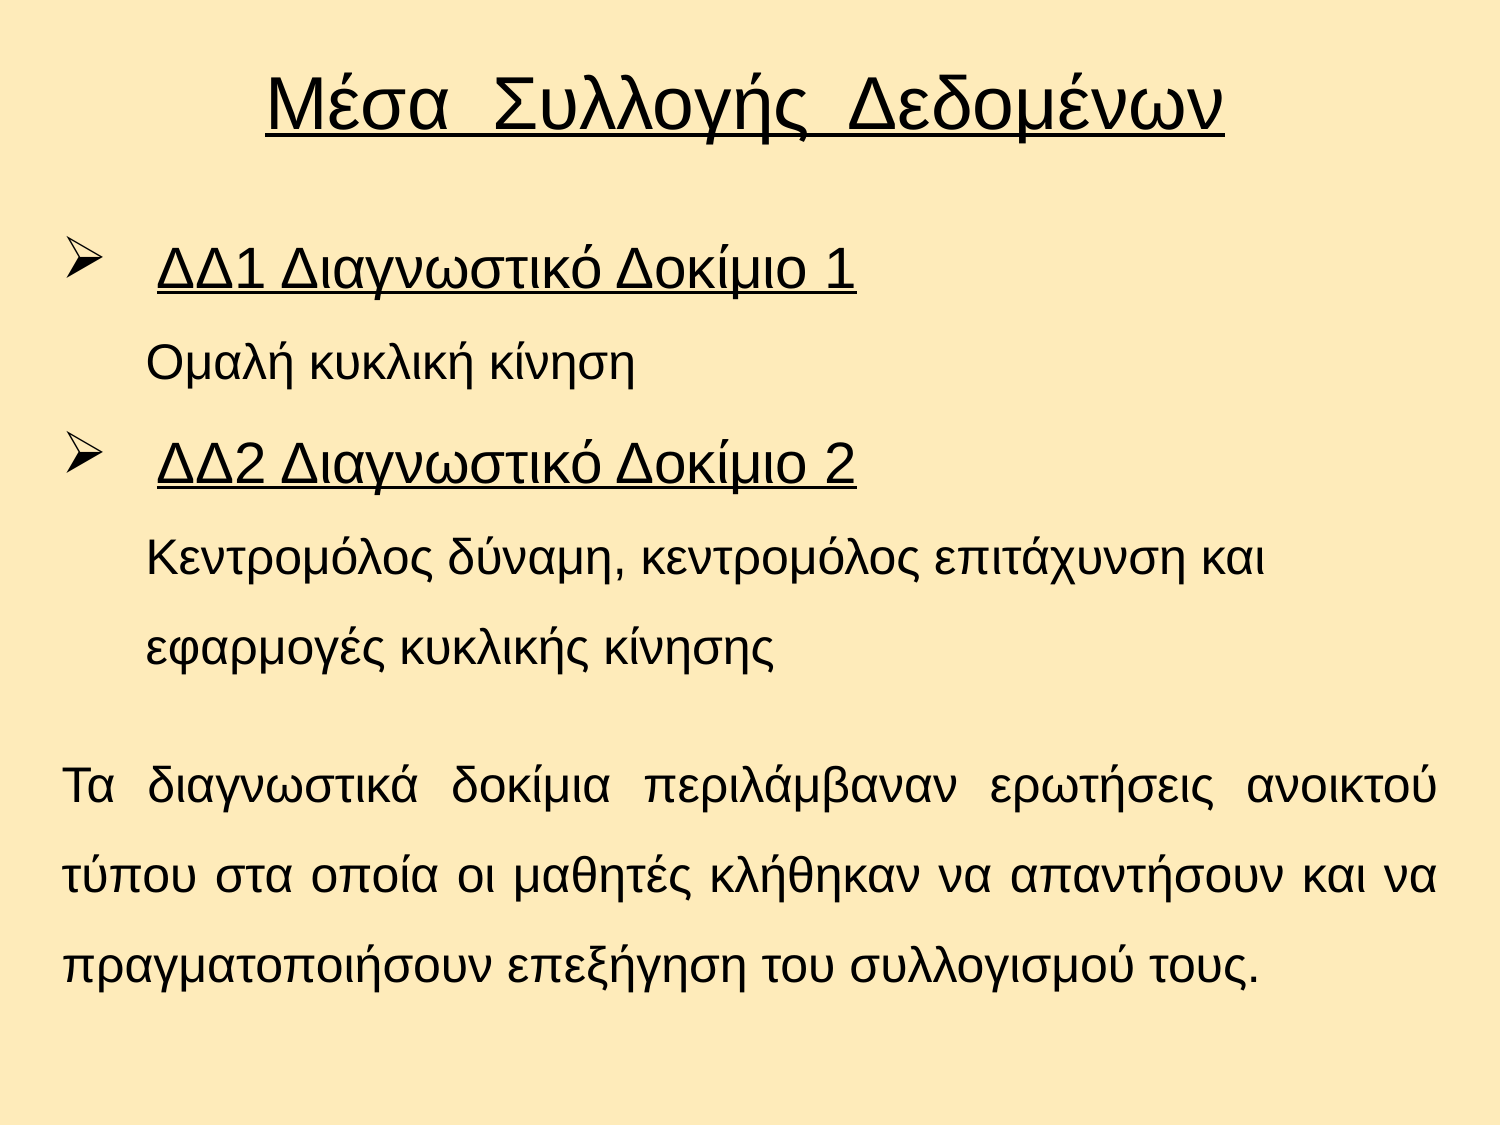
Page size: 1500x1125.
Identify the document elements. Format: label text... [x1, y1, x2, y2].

text_box ΔΔ1 Διαγνωστικό Δοκίμιο 1 Ομαλή κυκλική κίνηση ΔΔ2 Διαγνωστικό Δοκίμιο 2 Κεντρομόλος δύναμη, κεντρομόλος επιτάχυνση και εφαρμογές κυκλικής κίνησης [46, 187, 1454, 683]
text_box Μέσα Συλλογής Δεδομένων [107, 46, 1383, 142]
text_box Τα διαγνωστικά δοκίμια περιλάμβαναν ερωτήσεις ανοικτού τύπου στα οποία οι μαθητές κλήθηκαν να απαντήσουν και να πραγματοποιήσουν επεξήγηση του συλλογισμού τους. [46, 714, 1454, 1000]
